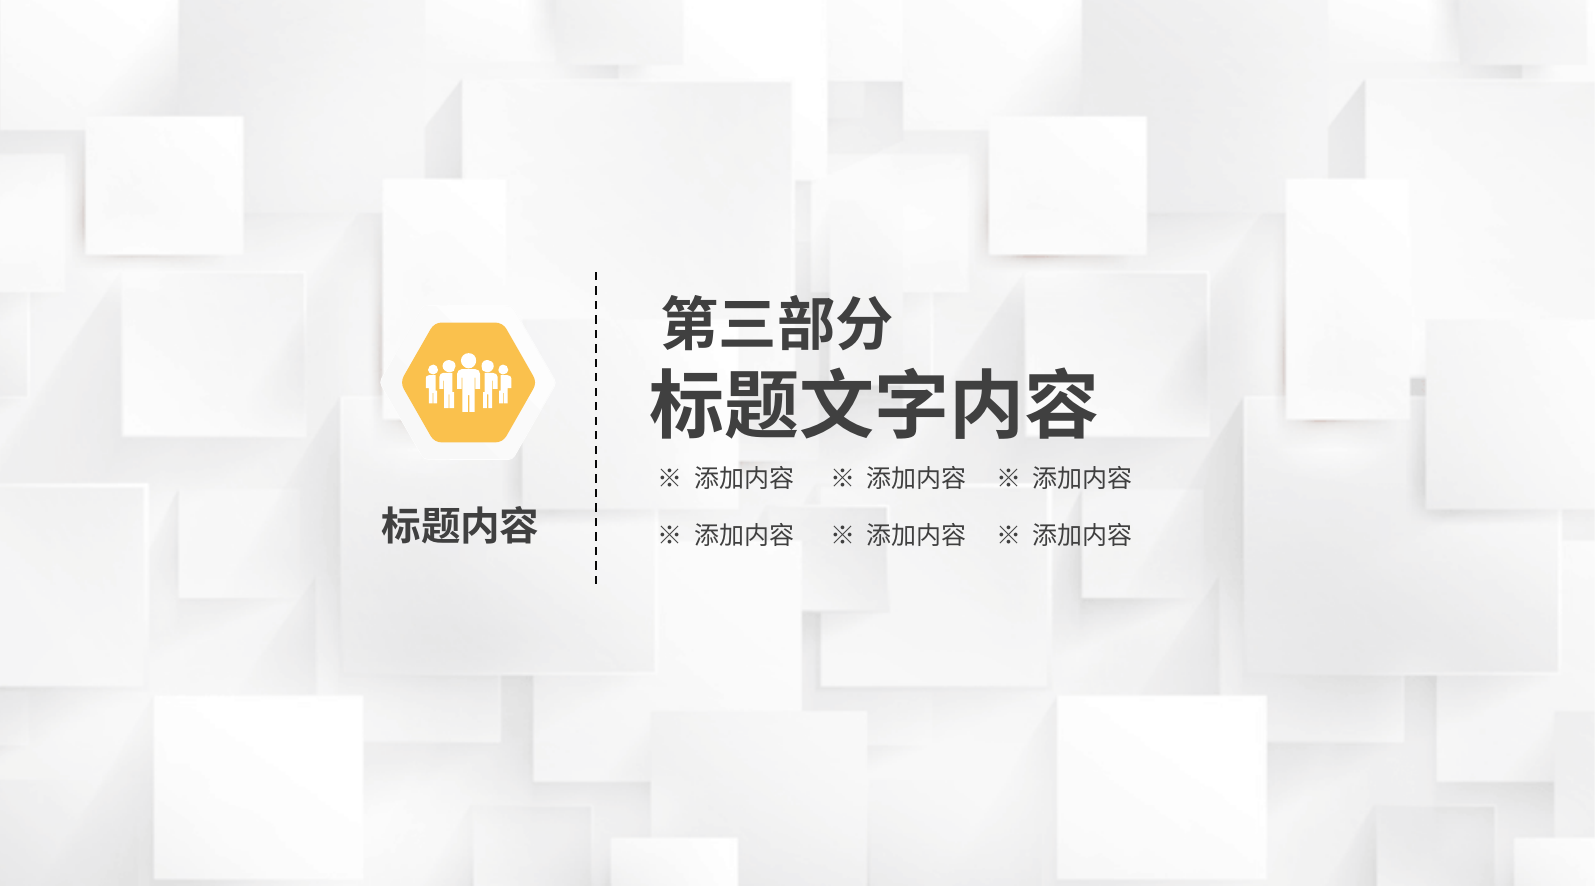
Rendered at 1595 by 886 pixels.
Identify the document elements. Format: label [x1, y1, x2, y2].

text_box [401, 322, 536, 443]
text_box [379, 305, 557, 460]
picture [0, 0, 1595, 886]
